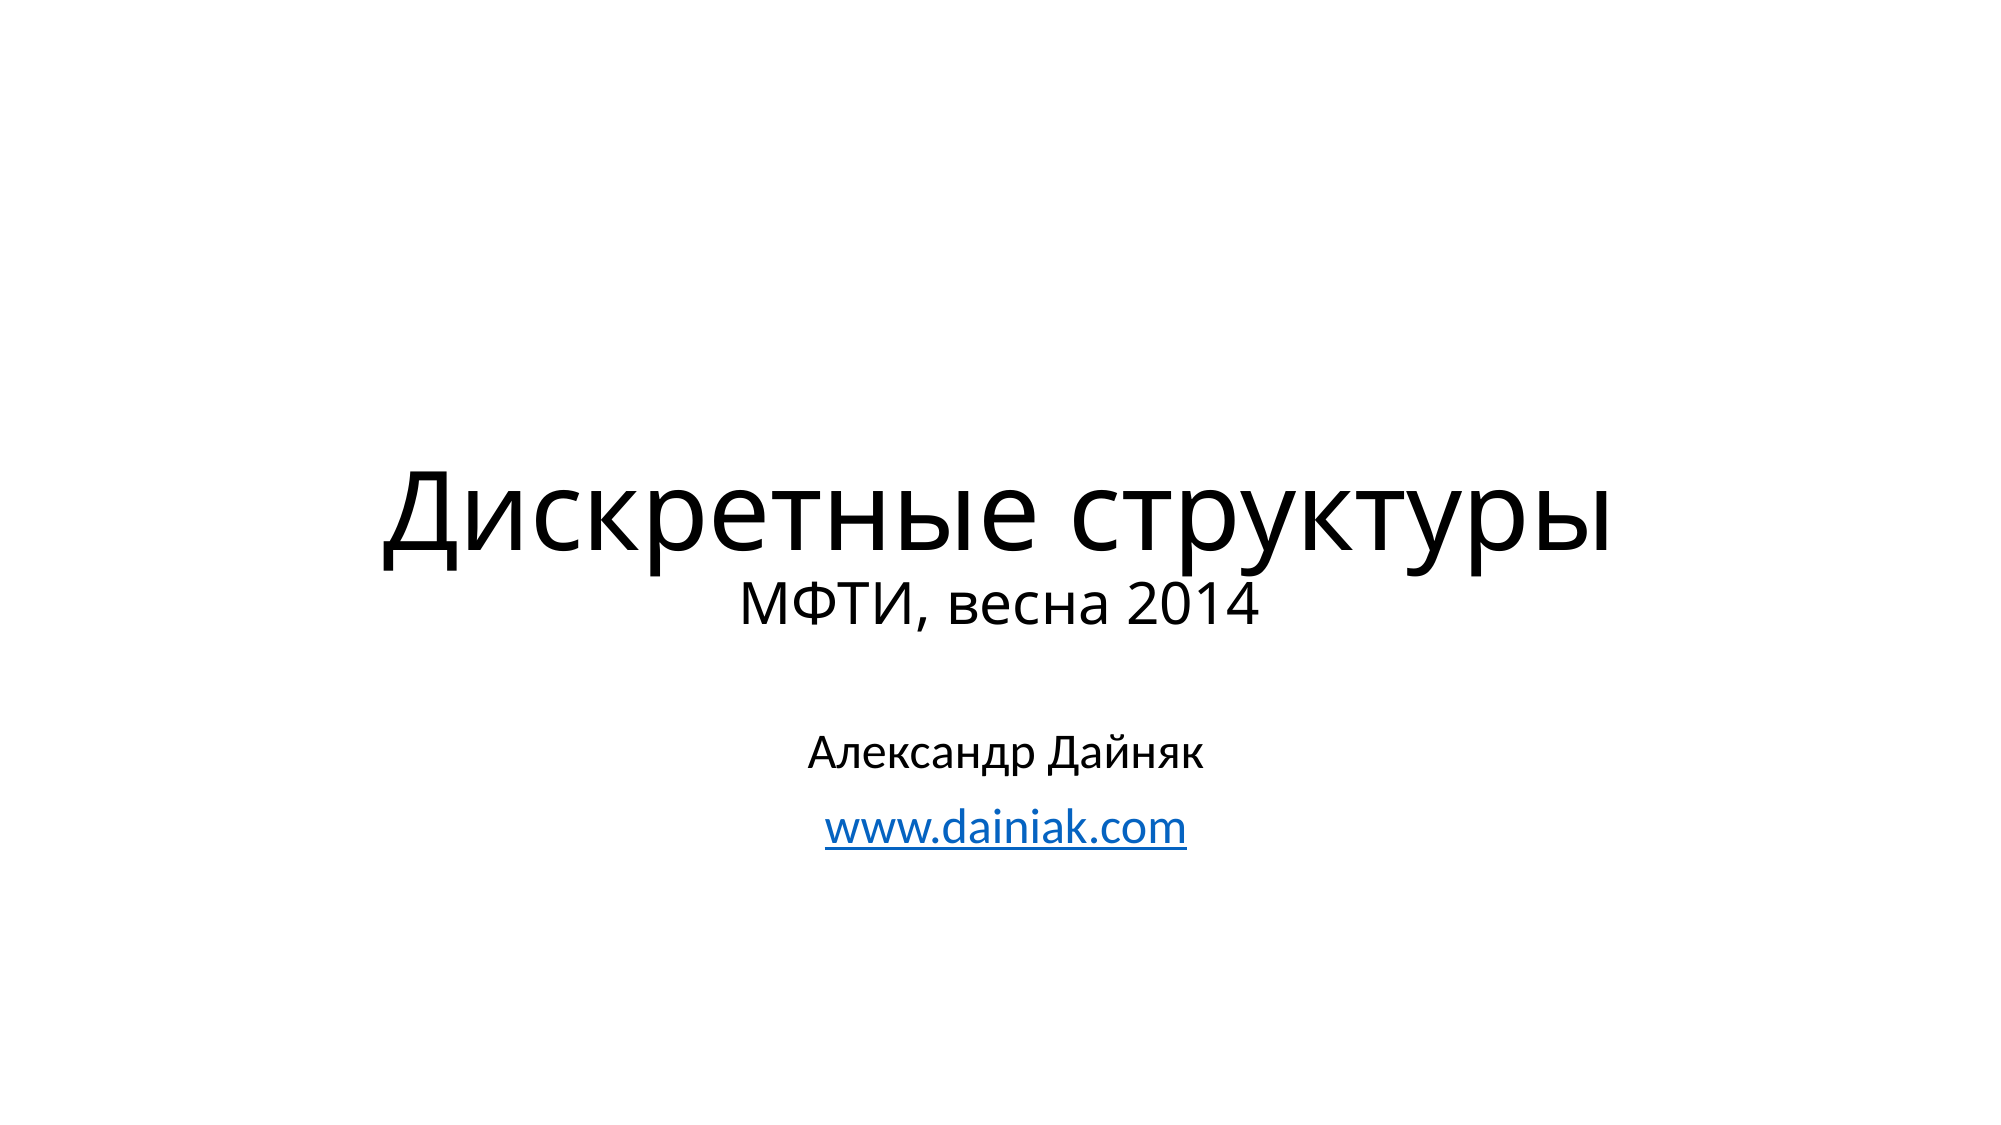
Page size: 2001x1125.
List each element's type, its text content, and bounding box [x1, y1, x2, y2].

title Дискретные структуры МФТИ, весна 2014 [362, 338, 1638, 637]
subtitle Александр Дайняк www.dainiak.com [338, 637, 1674, 925]
